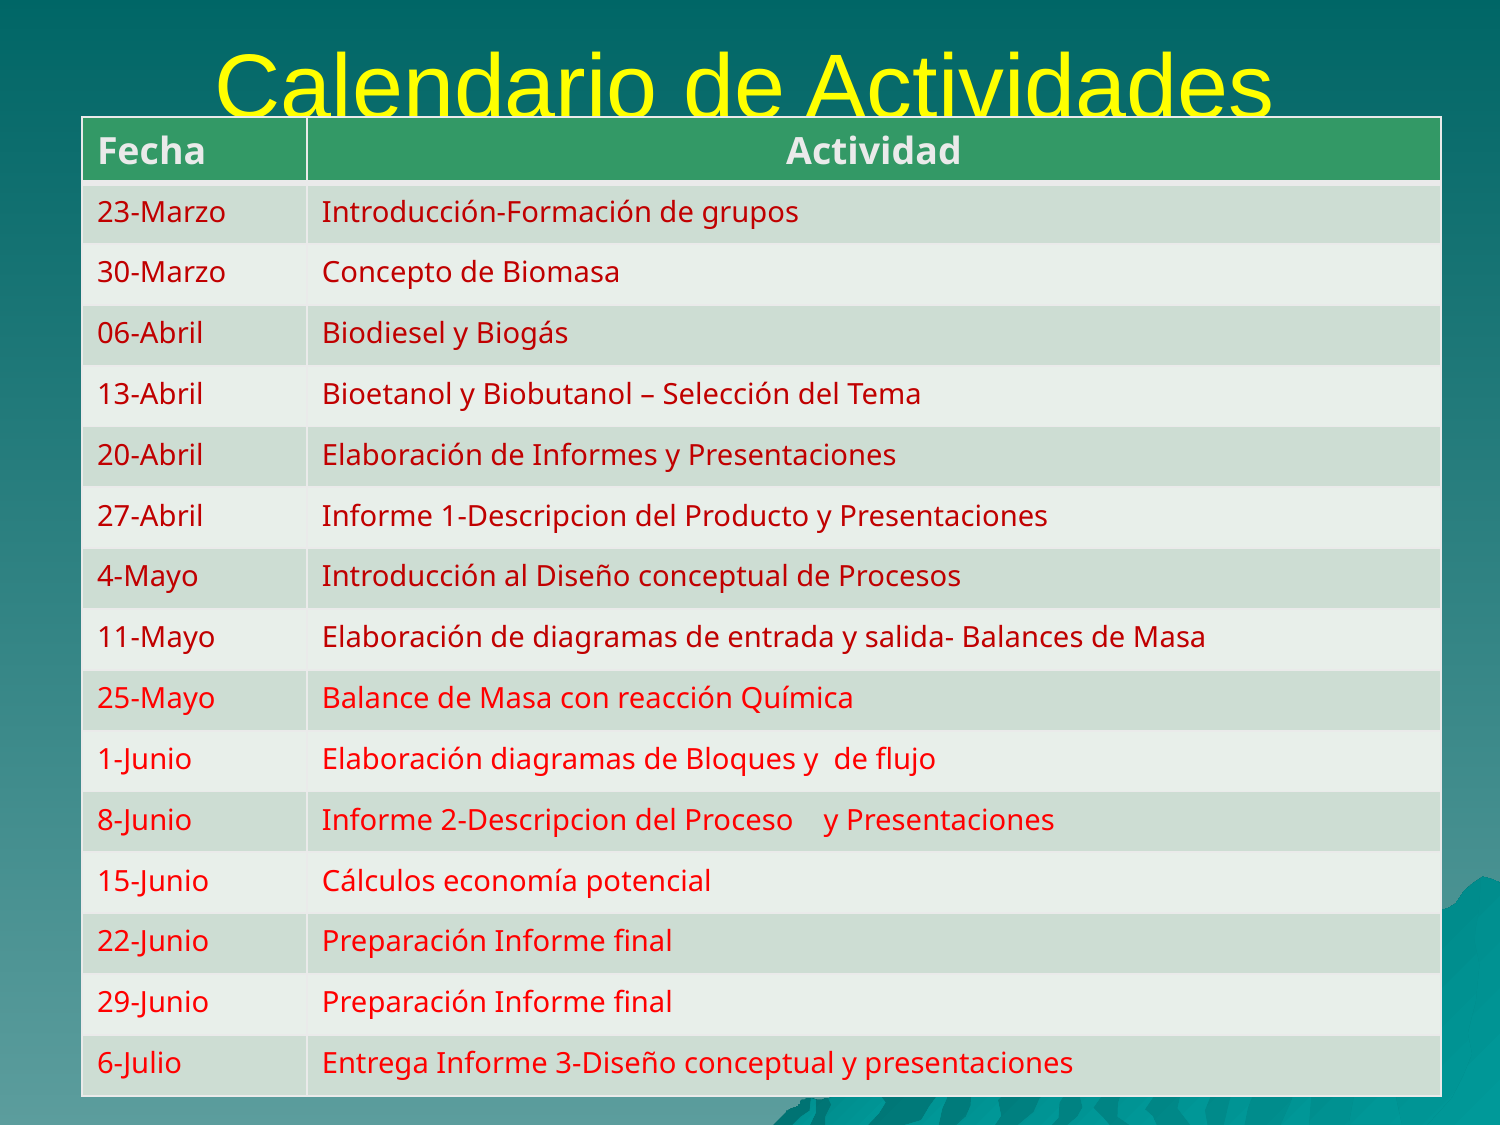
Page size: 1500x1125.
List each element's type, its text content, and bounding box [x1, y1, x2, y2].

table_cell 13-Abril [83, 367, 306, 426]
table_cell Elaboración de diagramas de entrada y salida- Balances de Masa [308, 610, 1440, 669]
table_cell Preparación Informe final [308, 975, 1440, 1034]
table_cell Introducción al Diseño conceptual de Procesos [308, 549, 1440, 608]
table_cell 8-Junio [83, 792, 306, 851]
table_cell Preparación Informe final [308, 914, 1440, 973]
table_cell 23-Marzo [83, 186, 306, 243]
table_cell 1-Junio [83, 732, 306, 791]
table_cell Introducción-Formación de grupos [308, 186, 1440, 243]
table_cell Balance de Masa con reacción Química [308, 671, 1440, 730]
table_cell Cálculos economía potencial [308, 853, 1440, 912]
table_cell Informe 2-Descripcion del Proceso y Presentaciones [308, 792, 1440, 851]
table_cell 27-Abril [83, 488, 306, 547]
table_cell Biodiesel y Biogás [308, 306, 1440, 365]
table_cell 25-Mayo [83, 671, 306, 730]
table_cell Concepto de Biomasa [308, 245, 1440, 304]
table_cell 20-Abril [83, 427, 306, 486]
title Calendario de Actividades [70, 0, 1421, 176]
table_cell 06-Abril [83, 306, 306, 365]
table_cell Informe 1-Descripcion del Producto y Presentaciones [308, 488, 1440, 547]
table_cell 6-Julio [83, 1036, 306, 1095]
table_cell Elaboración de Informes y Presentaciones [308, 427, 1440, 486]
table_cell 4-Mayo [83, 549, 306, 608]
list [149, 1031, 1500, 1125]
table_cell 30-Marzo [83, 245, 306, 304]
table_cell Bioetanol y Biobutanol – Selección del Tema [308, 367, 1440, 426]
table_cell 22-Junio [83, 914, 306, 973]
table_header Actividad [308, 118, 1440, 180]
table_cell 15-Junio [83, 853, 306, 912]
table_cell 11-Mayo [83, 610, 306, 669]
table_header Fecha [83, 118, 306, 180]
table_cell Entrega Informe 3-Diseño conceptual y presentaciones [308, 1036, 1440, 1095]
table_cell Elaboración diagramas de Bloques y de flujo [308, 732, 1440, 791]
table_cell 29-Junio [83, 975, 306, 1034]
